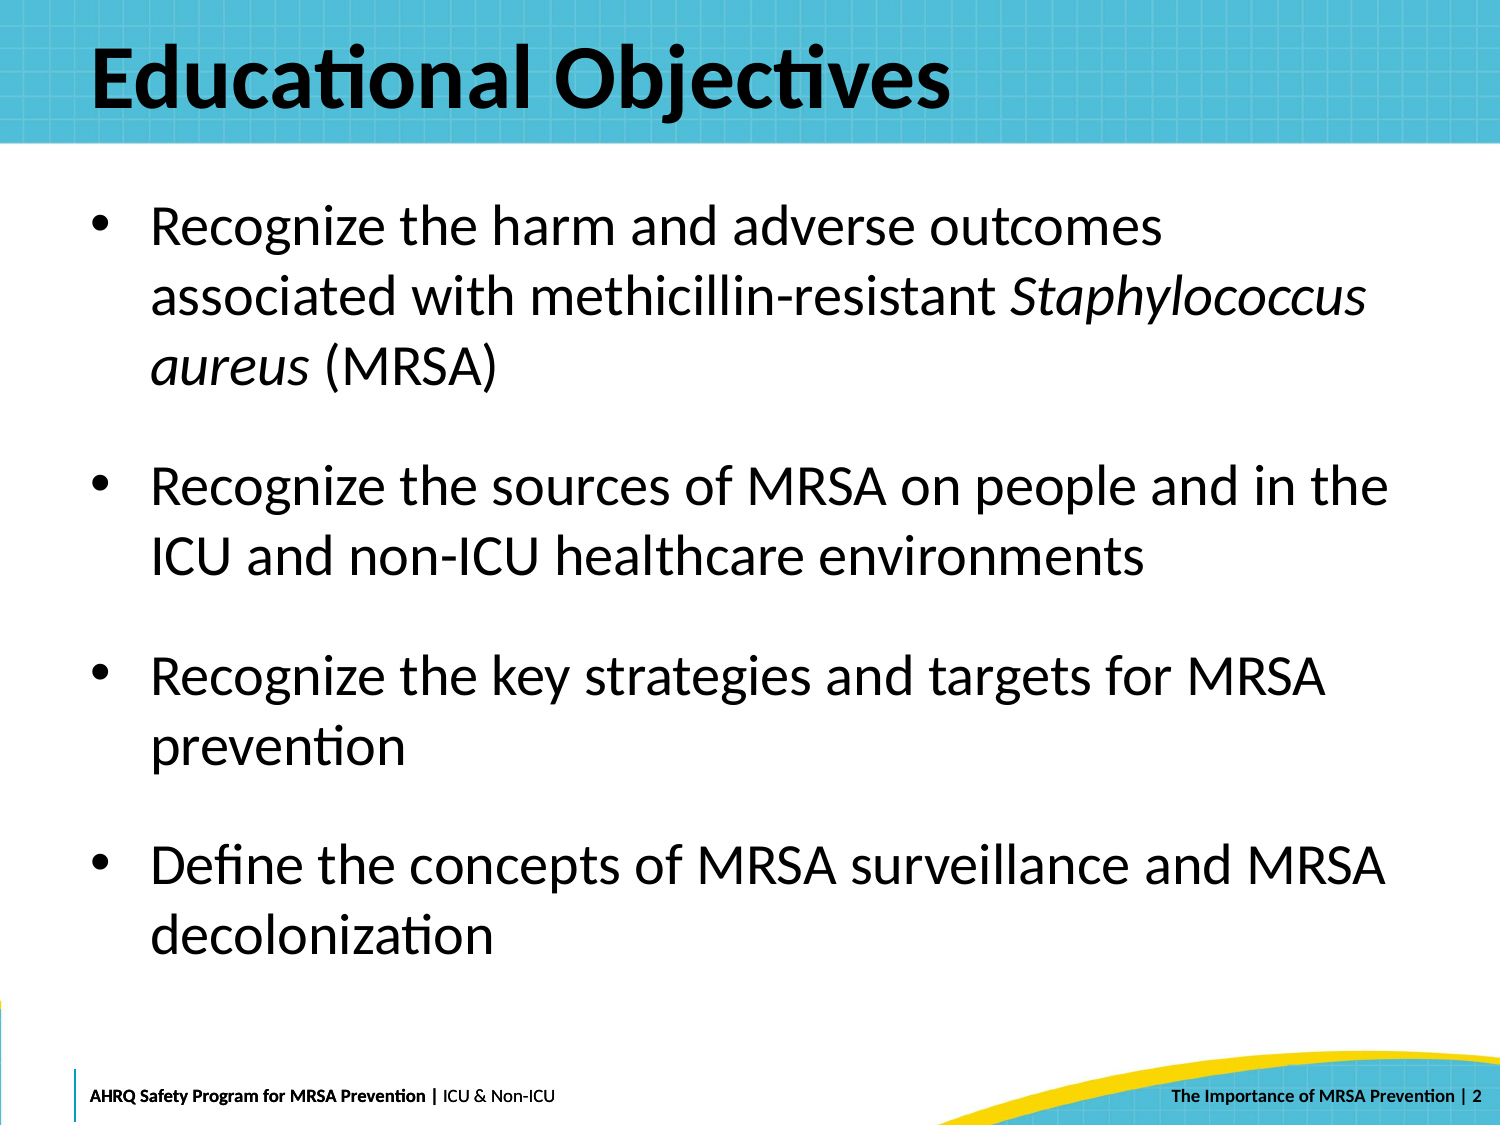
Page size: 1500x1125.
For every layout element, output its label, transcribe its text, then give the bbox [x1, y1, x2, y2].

title Educational Objectives [75, 0, 1425, 150]
slide_number | 2 [1455, 1065, 1500, 1125]
list Recognize the harm and adverse outcomes associated with methicillin-resistant Staphylococcus aureus (MRSA) Recognize the sources of MRSA on people and in the ICU and non-ICU healthcare environments Recognize the key strategies and targets for MRSA prevention Define the concepts of MRSA surveillance and MRSA decolonization [75, 179, 1425, 1035]
picture [0, 0, 1500, 1125]
